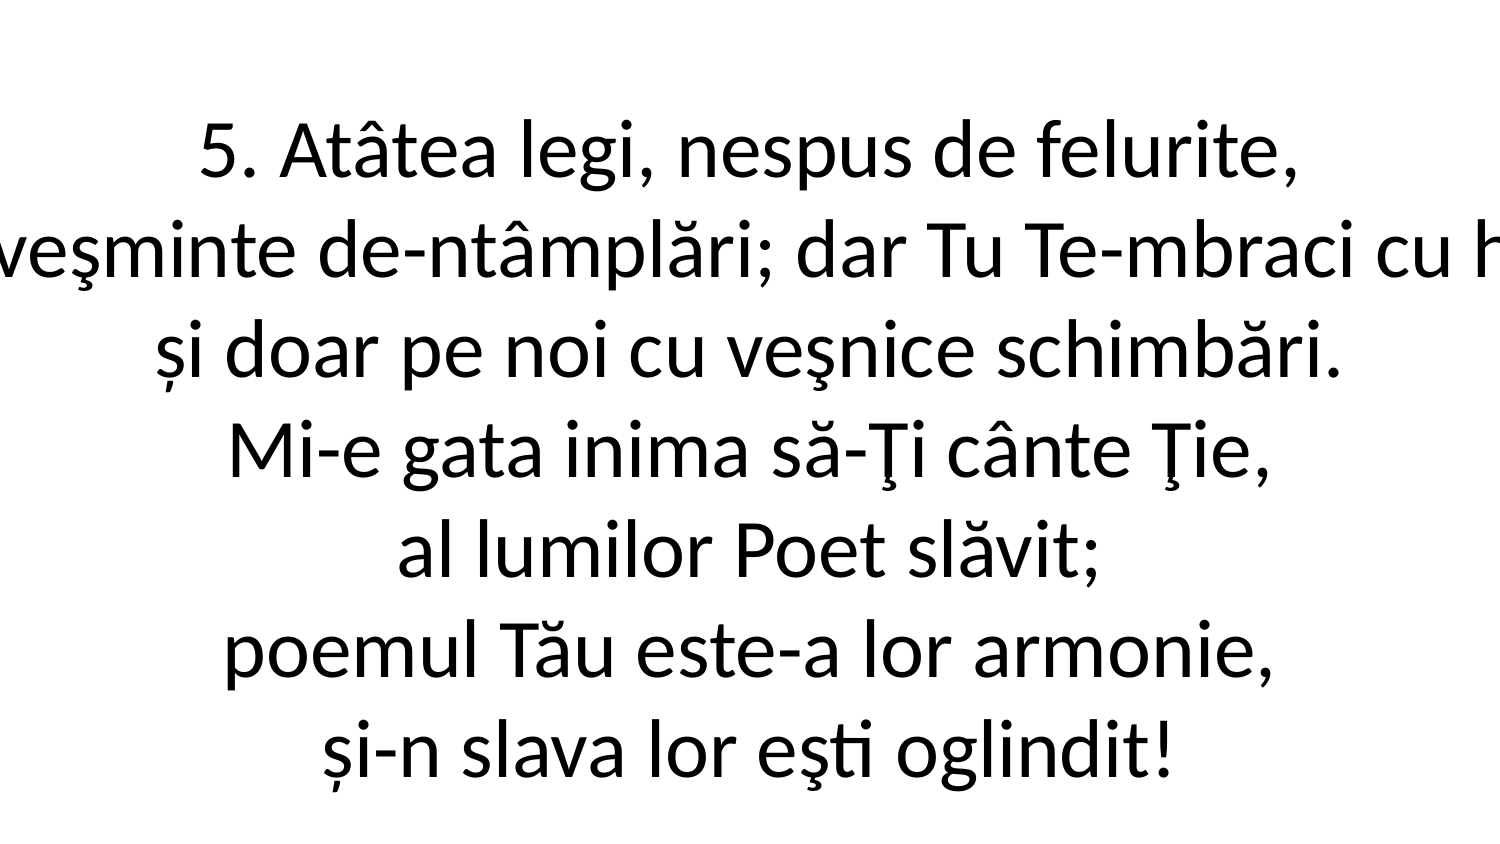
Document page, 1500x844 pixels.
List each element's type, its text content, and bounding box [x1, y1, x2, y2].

text_box 5. Atâtea legi, nespus de felurite, urzesc mereu veşminte de-ntâmplări; dar Tu Te-mbraci cu haine neurzite, și doar pe noi cu veşnice schimbări. Mi-e gata inima să-Ţi cânte Ţie, al lumilor Poet slăvit; poemul Tău este-a lor armonie, și-n slava lor eşti oglindit! [0, 42, 1500, 802]
